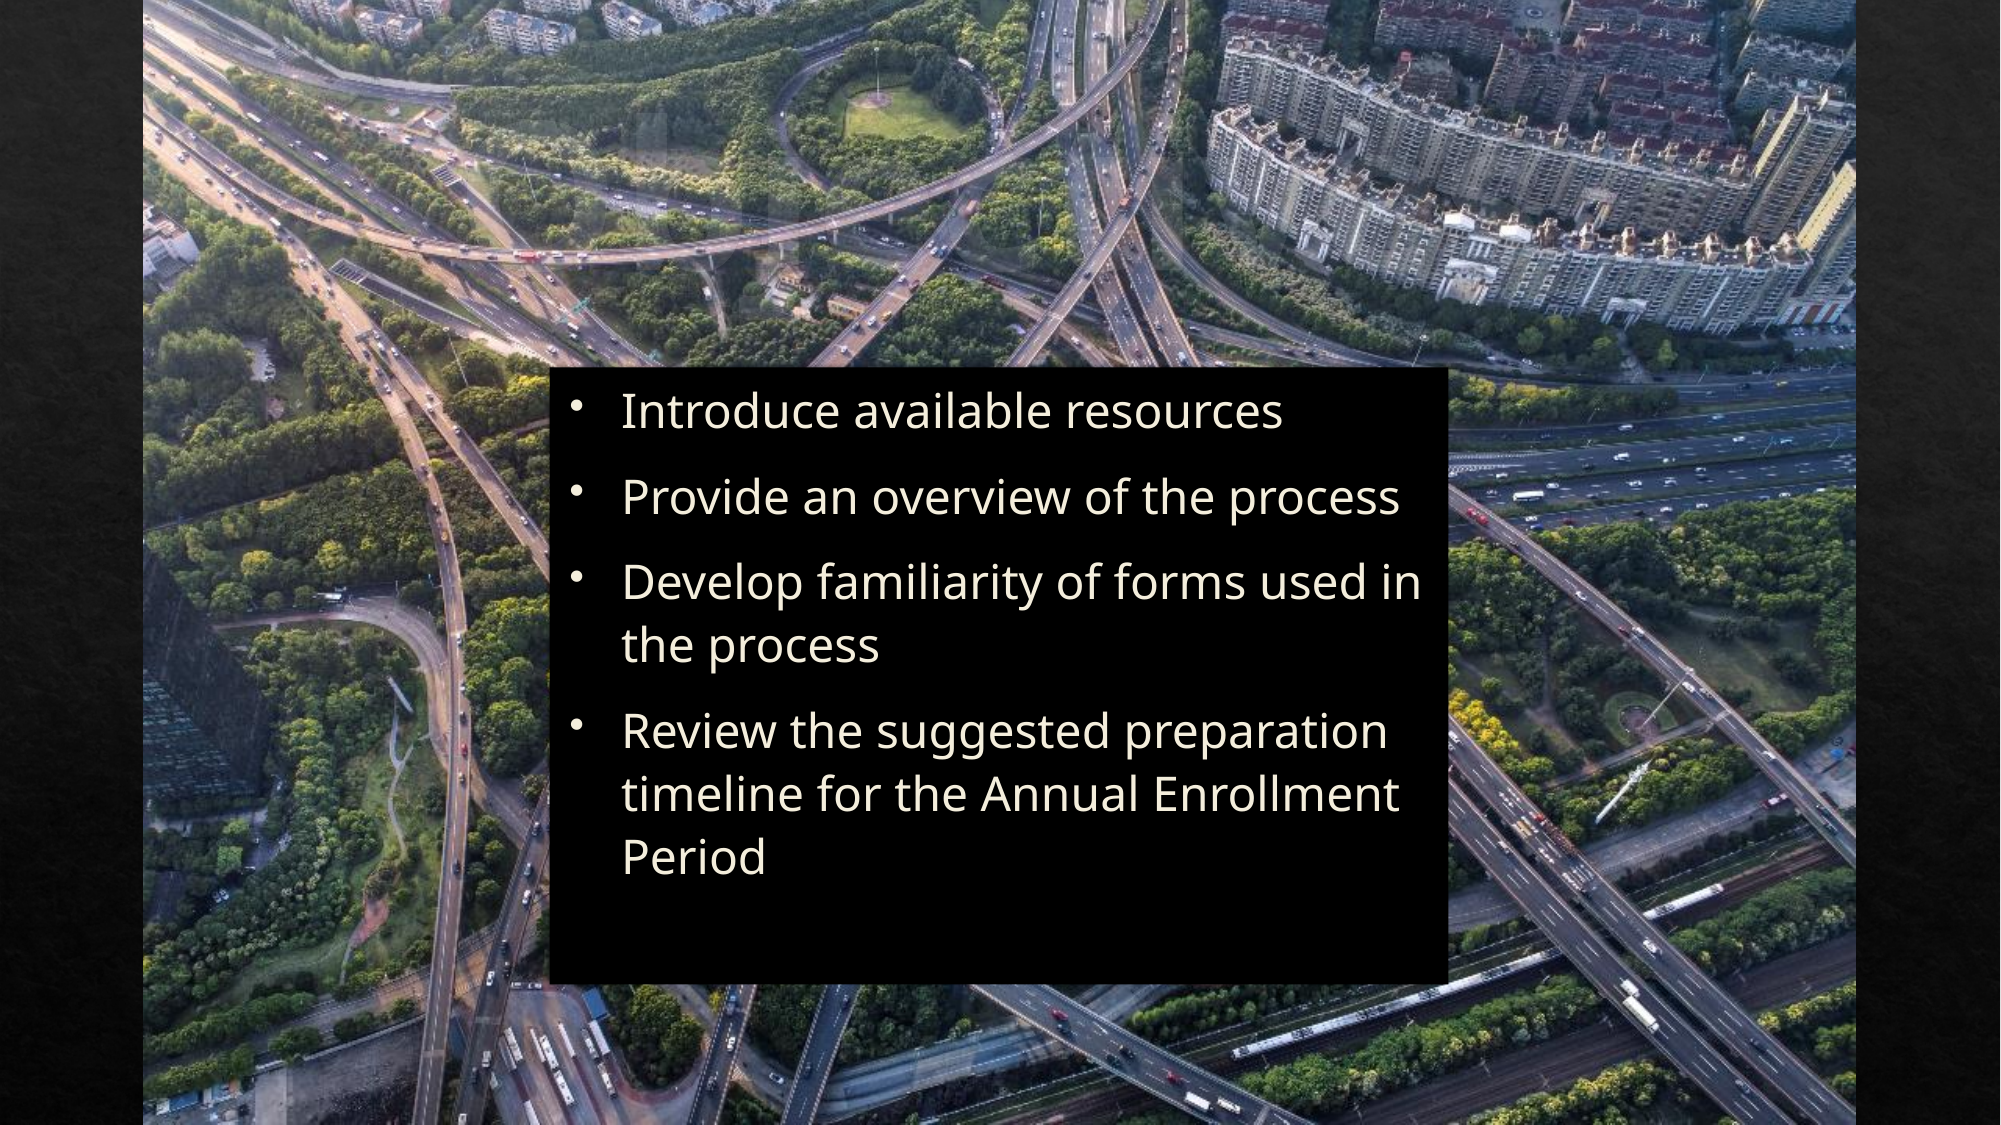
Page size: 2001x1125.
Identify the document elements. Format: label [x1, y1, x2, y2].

picture [143, 0, 1857, 1125]
